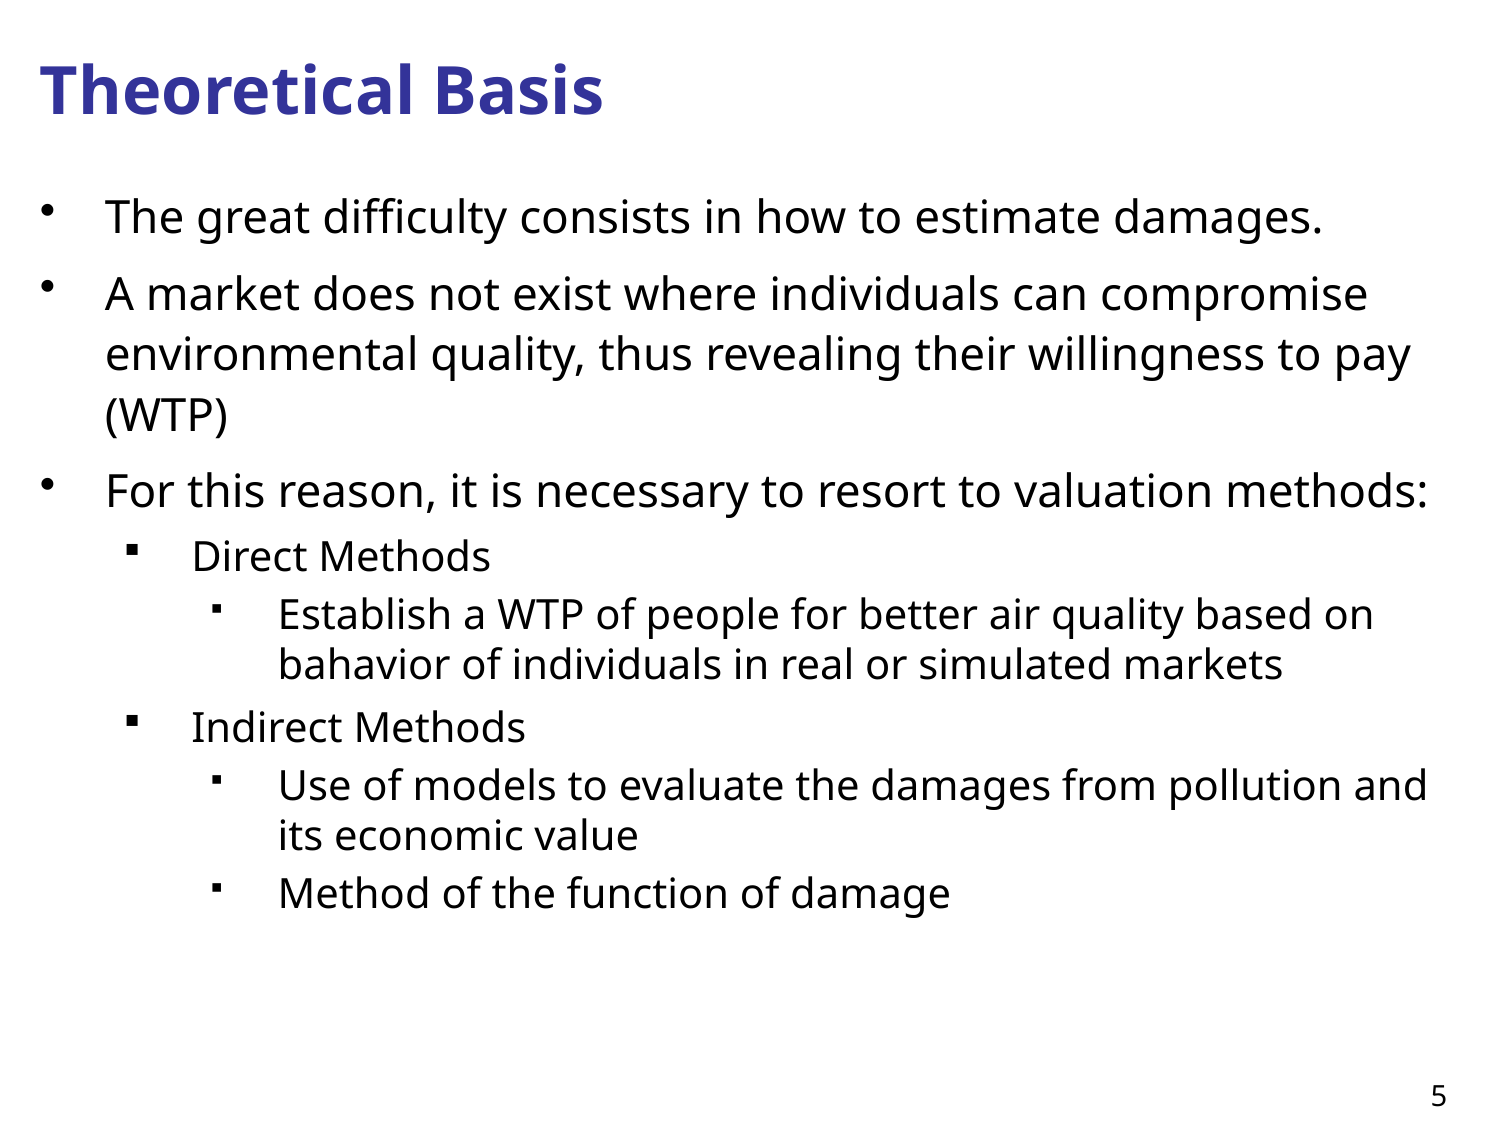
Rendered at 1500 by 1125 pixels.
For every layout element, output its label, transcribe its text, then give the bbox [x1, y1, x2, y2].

title Theoretical Basis [24, 24, 1463, 151]
slide_number 5 [1149, 1076, 1463, 1125]
list The great difficulty consists in how to estimate damages. A market does not exist where individuals can compromise environmental quality, thus revealing their willingness to pay (WTP) For this reason, it is necessary to resort to valuation methods: Direct Methods Establish a WTP of people for better air quality based on bahavior of individuals in real or simulated markets Indirect Methods Use of models to evaluate the damages from pollution and its economic value Method of the function of damage [24, 174, 1463, 1076]
